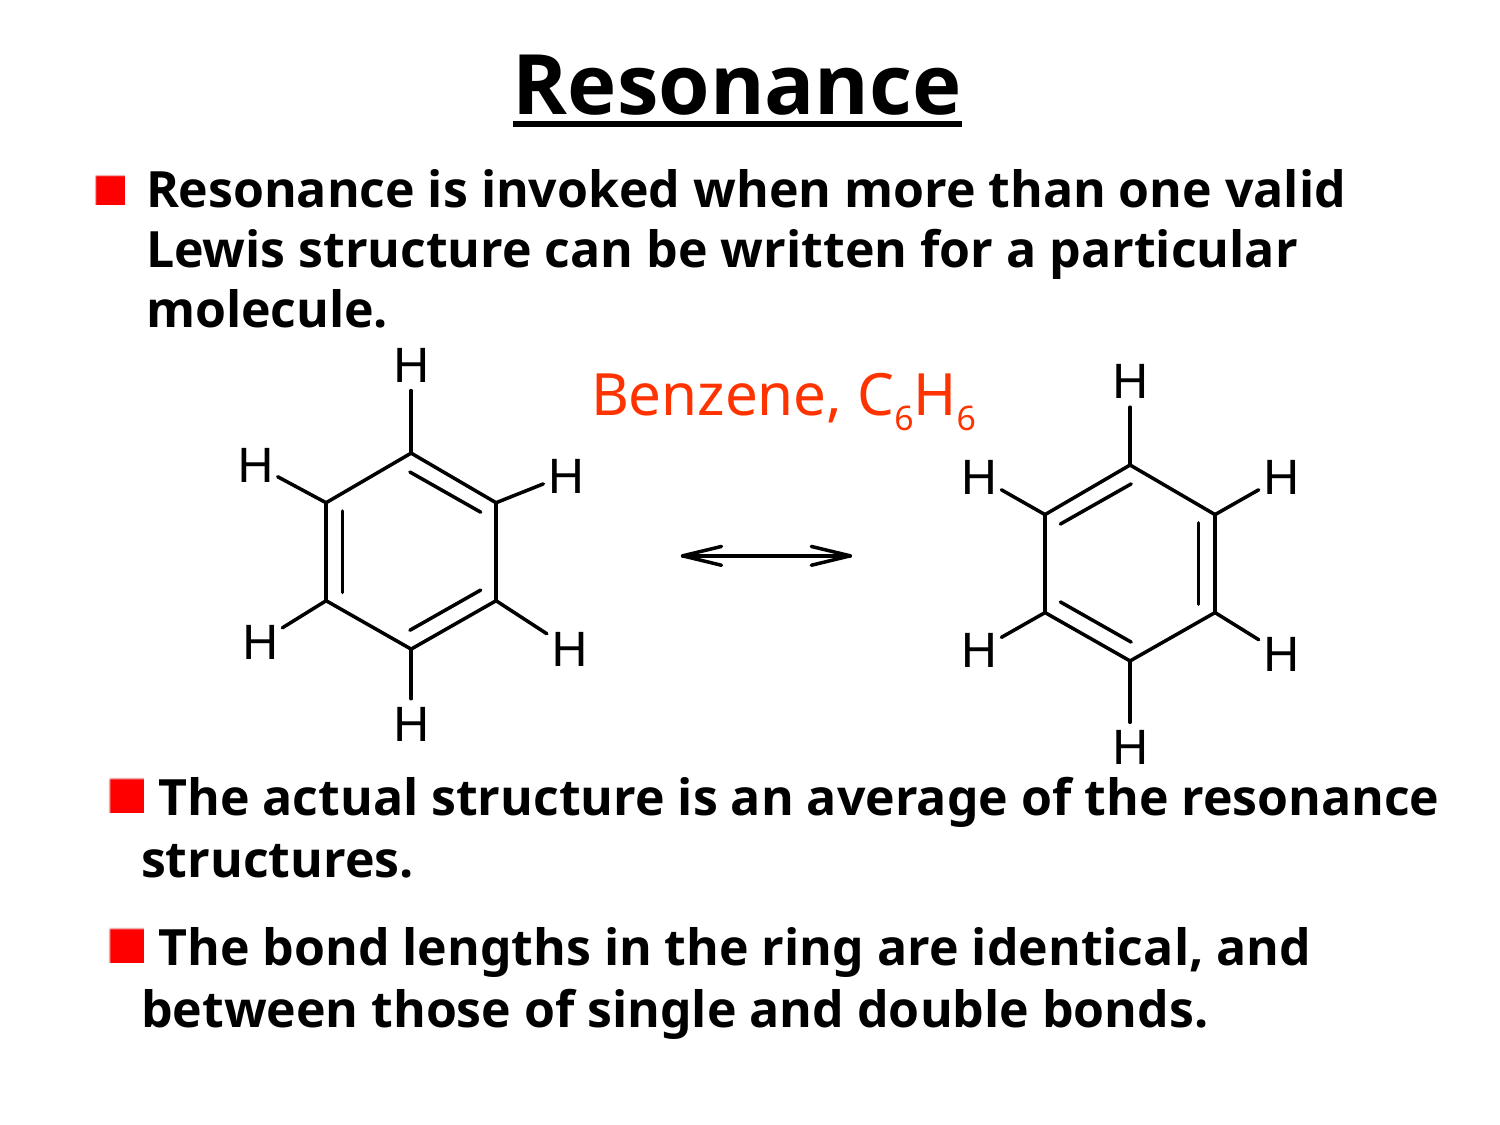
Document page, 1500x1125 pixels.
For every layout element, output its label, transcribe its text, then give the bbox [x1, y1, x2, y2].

list Resonance is invoked when more than one valid Lewis structure can be written for a particular molecule. [75, 149, 1463, 338]
text_box The bond lengths in the ring are identical, and between those of single and double bonds. [87, 900, 1500, 1045]
title Resonance [99, 0, 1376, 149]
text_box The actual structure is an average of the resonance structures. [87, 750, 1500, 895]
picture [102, 771, 144, 813]
picture [102, 921, 144, 963]
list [237, 337, 1301, 777]
picture [89, 169, 125, 205]
